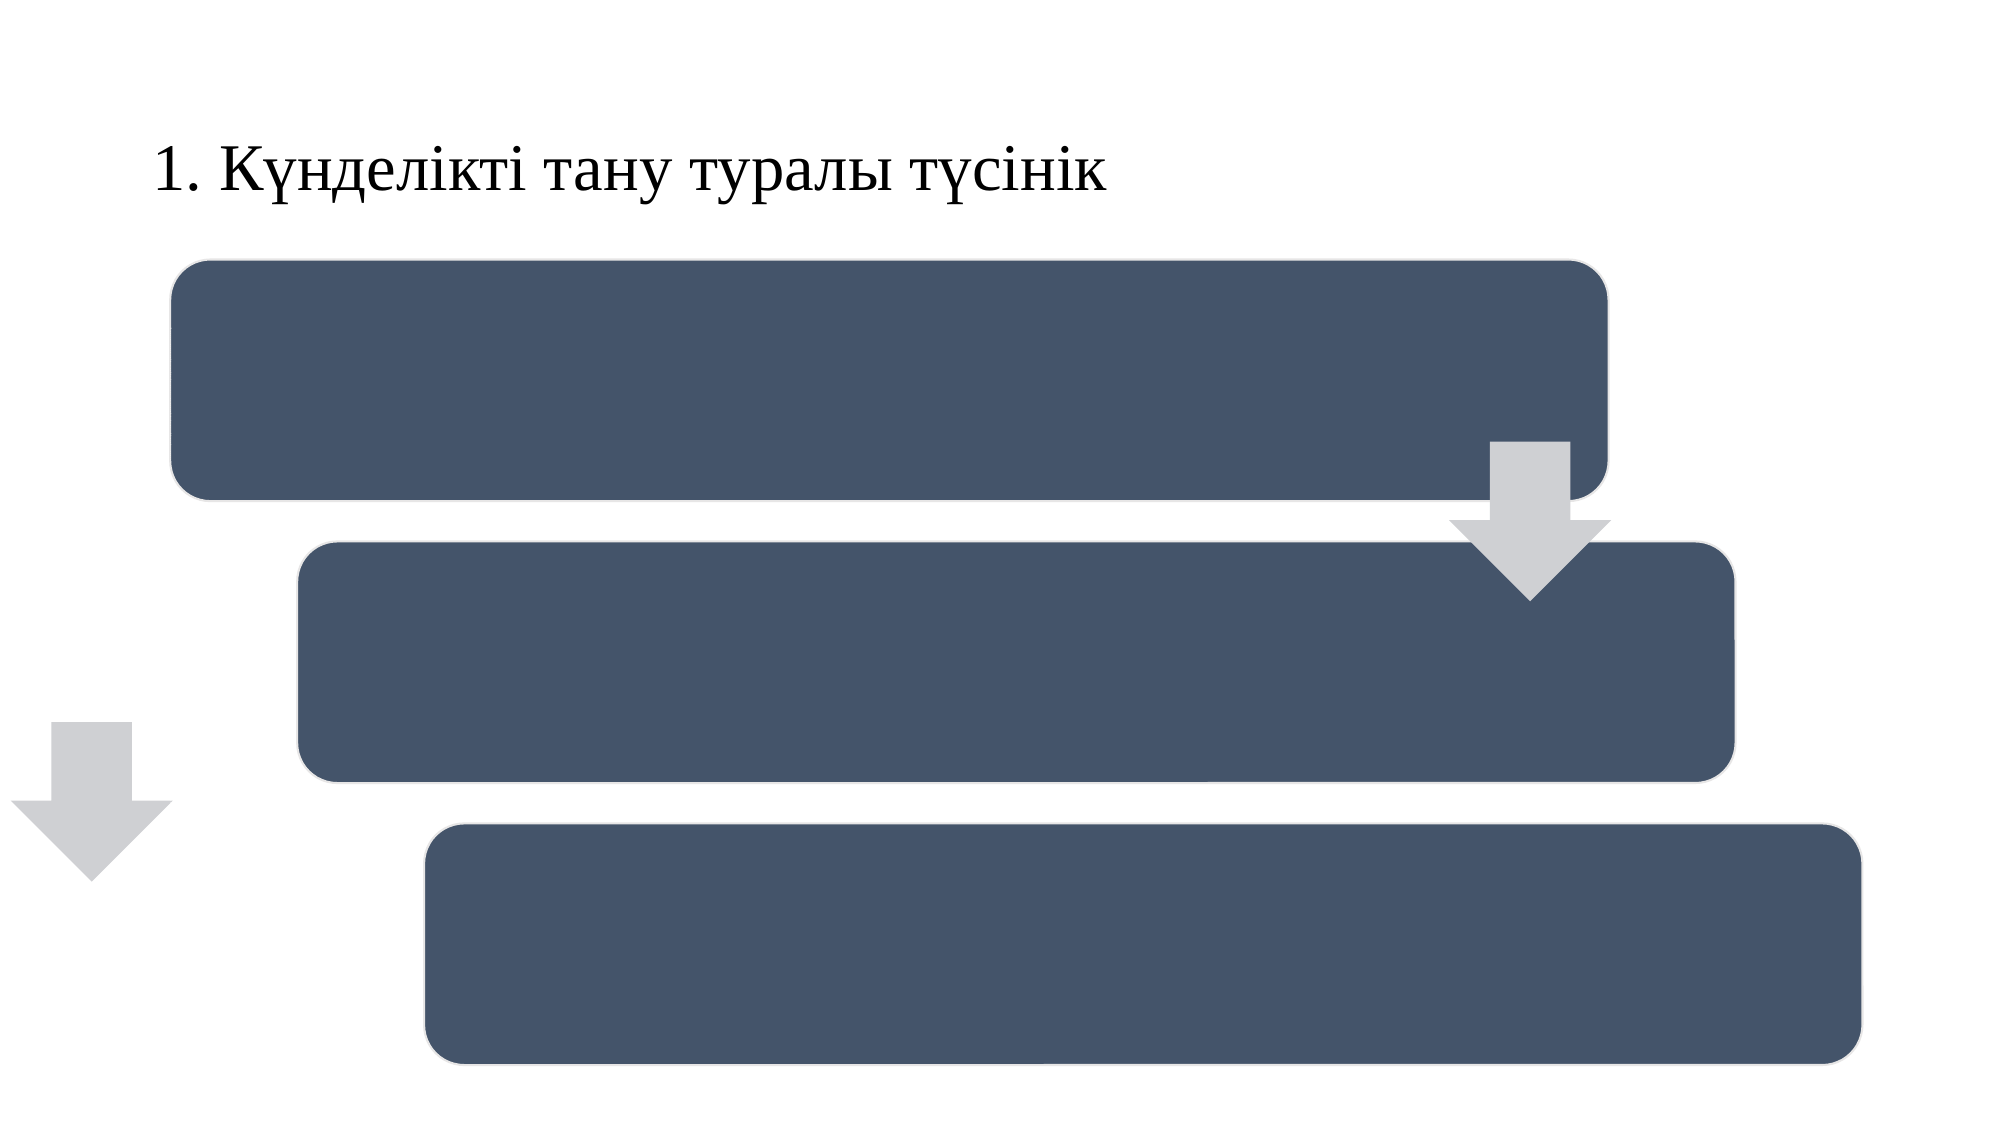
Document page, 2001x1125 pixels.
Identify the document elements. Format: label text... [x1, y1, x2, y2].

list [170, 259, 1863, 1066]
title 1. Күнделікті тану туралы түсінік [137, 59, 1863, 278]
